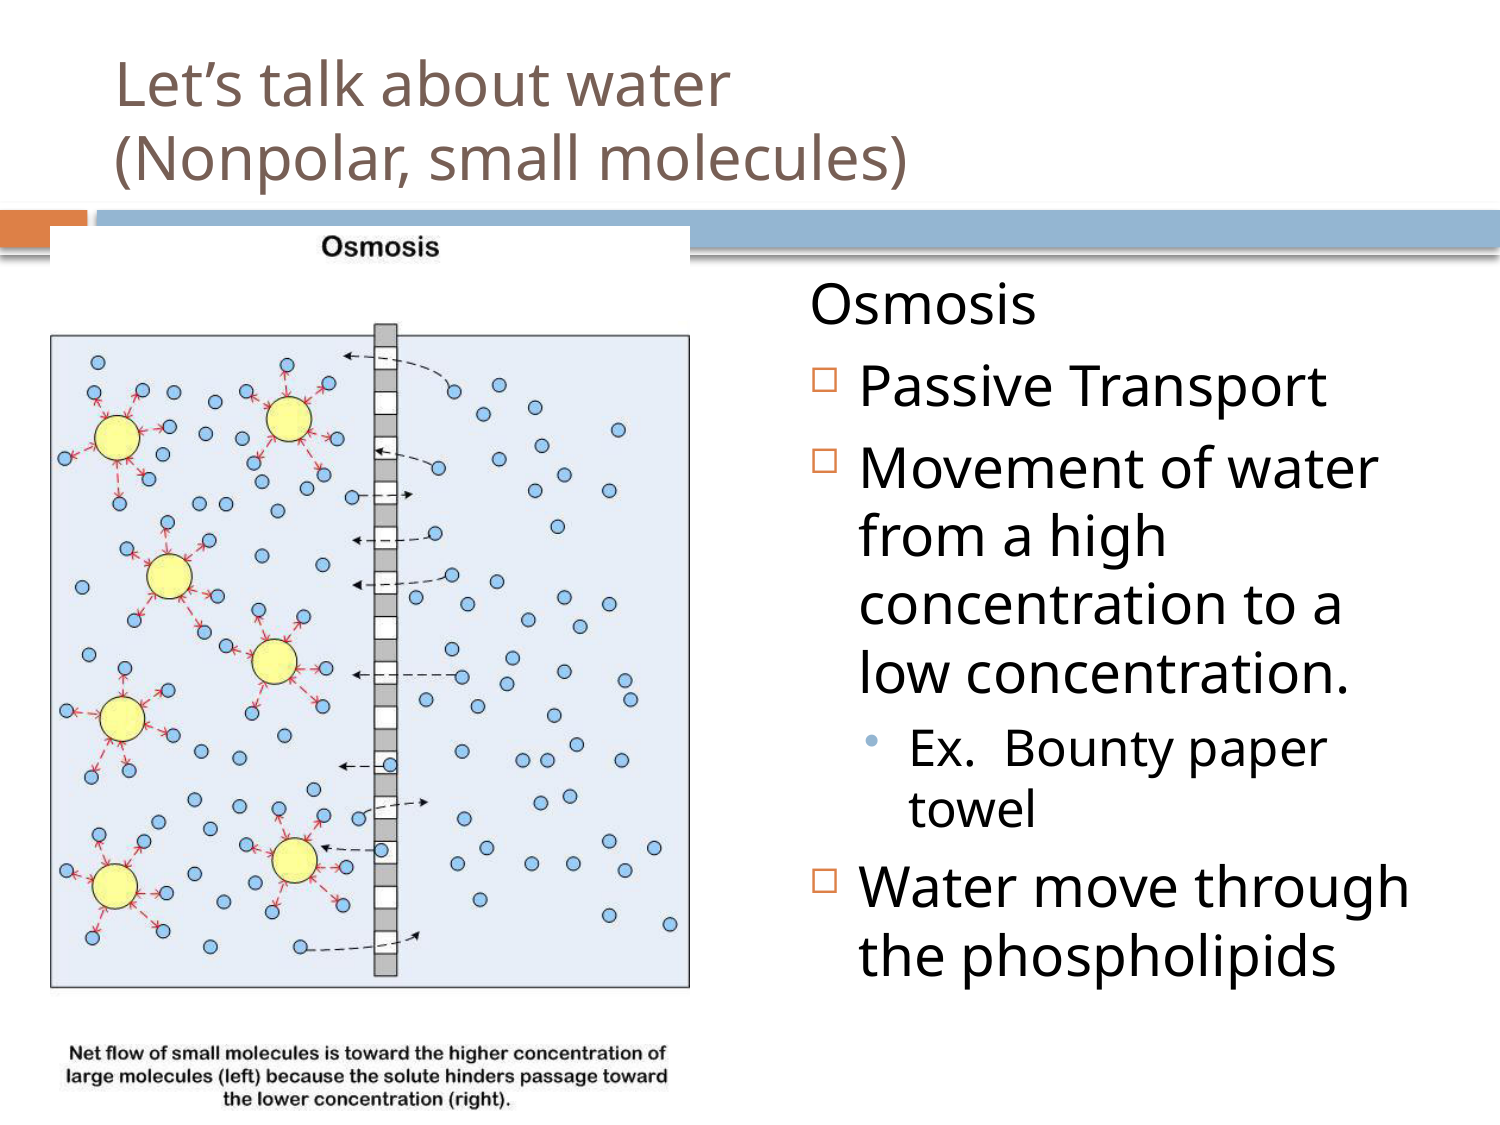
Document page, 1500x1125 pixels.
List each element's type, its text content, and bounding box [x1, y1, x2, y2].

title Let’s talk about water (Nonpolar, small molecules) [99, 37, 1438, 200]
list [49, 225, 690, 1112]
list Osmosis Passive Transport Movement of water from a high concentration to a low concentration. Ex. Bounty paper towel Water move through the phospholipids [794, 260, 1433, 1011]
